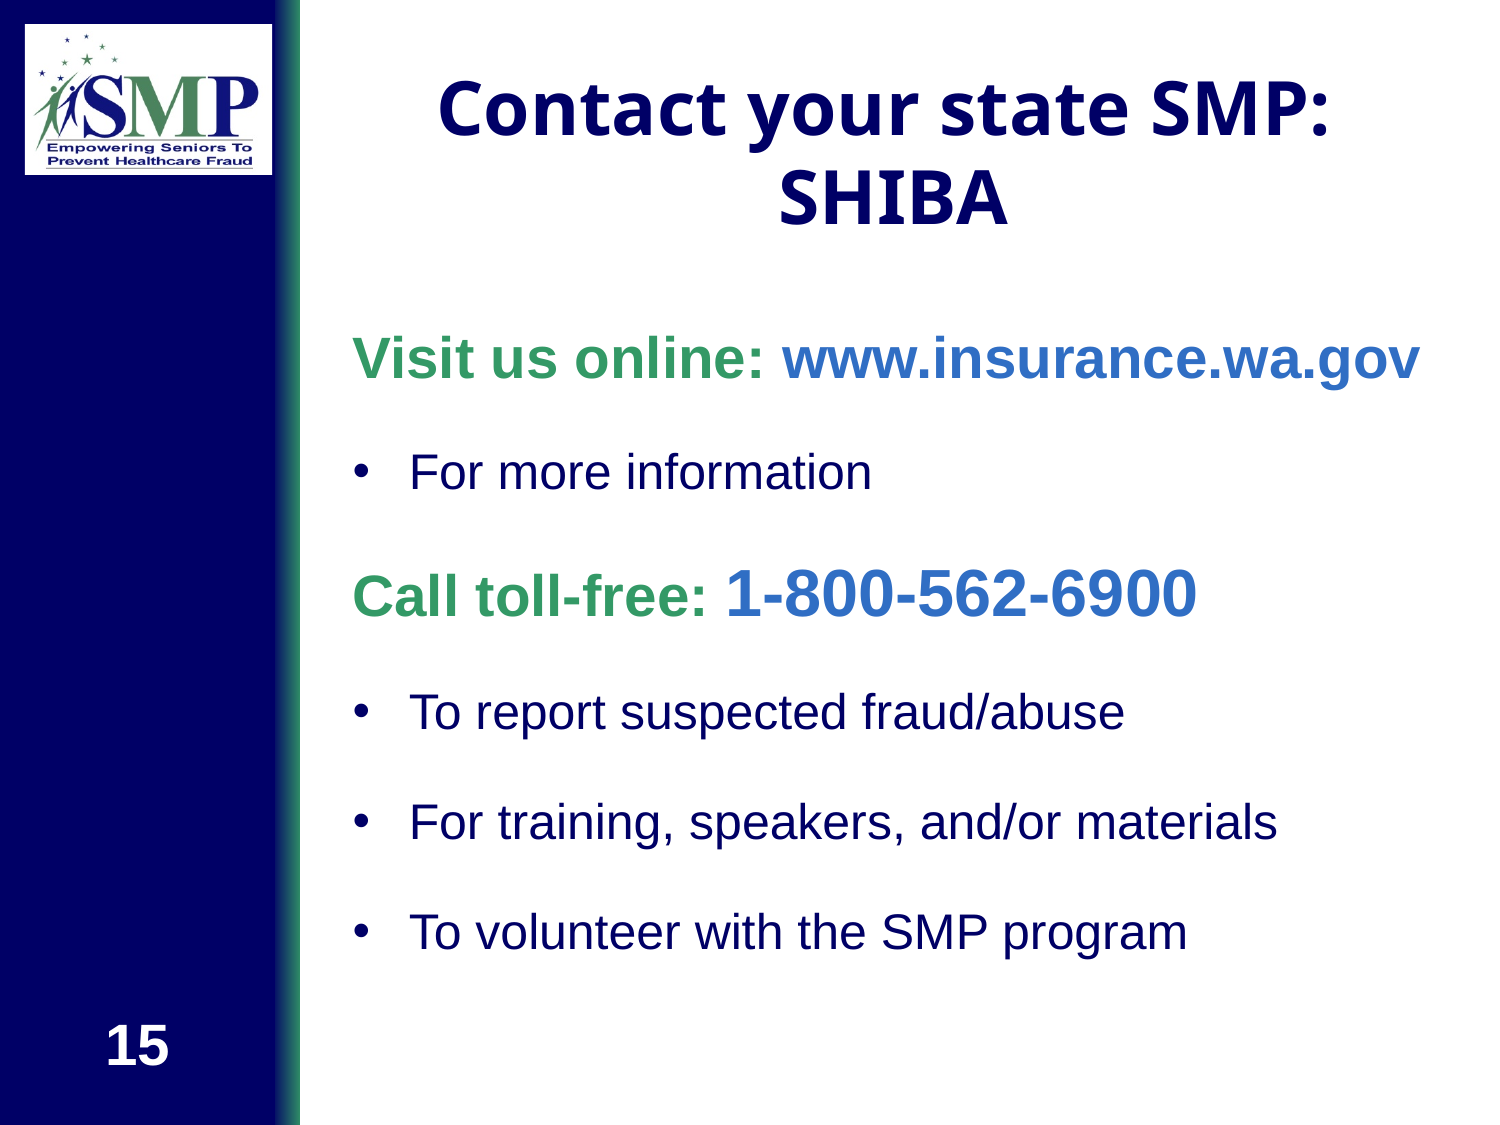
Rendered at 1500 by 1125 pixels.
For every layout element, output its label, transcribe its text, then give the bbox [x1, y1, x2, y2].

slide_number 15 [0, 999, 276, 1076]
title Contact your state SMP: SHIBA [337, 62, 1450, 238]
list Visit us online: www.insurance.wa.gov For more information Call toll-free: 1-800-562-6900 To report suspected fraud/abuse For training, speakers, and/or materials To volunteer with the SMP program [337, 312, 1463, 838]
picture [24, 24, 273, 175]
